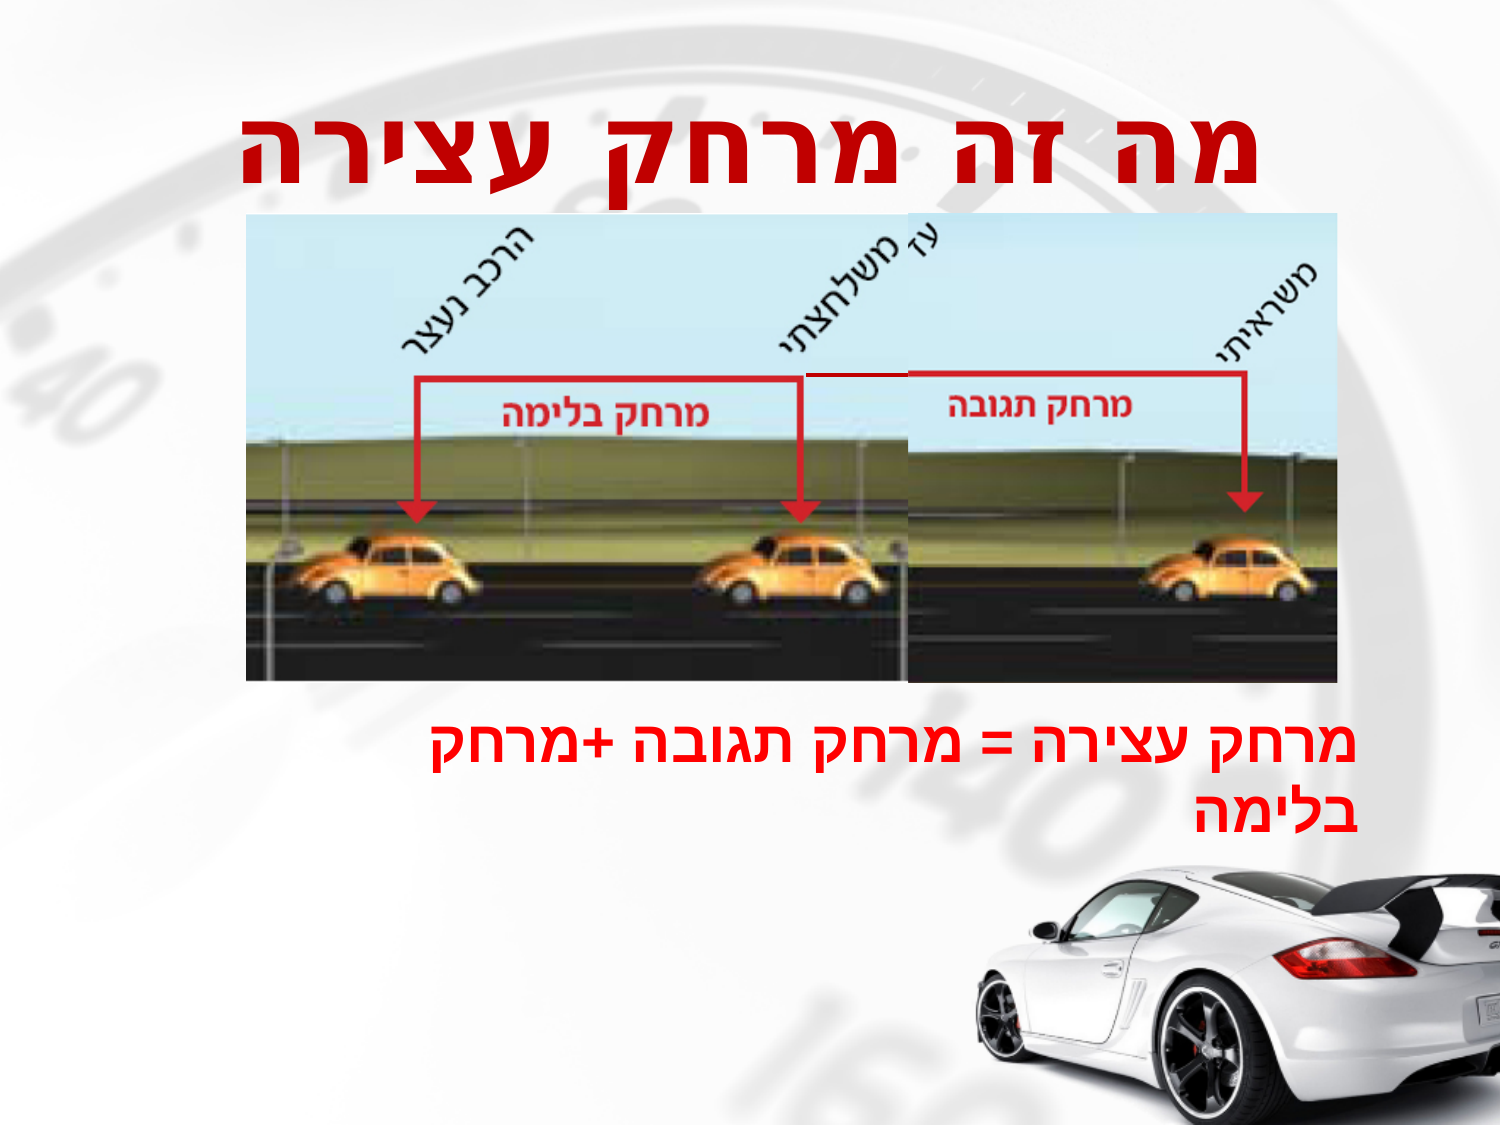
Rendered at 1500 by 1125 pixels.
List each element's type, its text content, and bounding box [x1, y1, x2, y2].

picture [0, 0, 1500, 1125]
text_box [245, 212, 909, 683]
text_box מרחק עצירה = מרחק תגובה +מרחק בלימה [246, 696, 1375, 852]
title מה זה מרחק עצירה [75, 45, 1425, 233]
